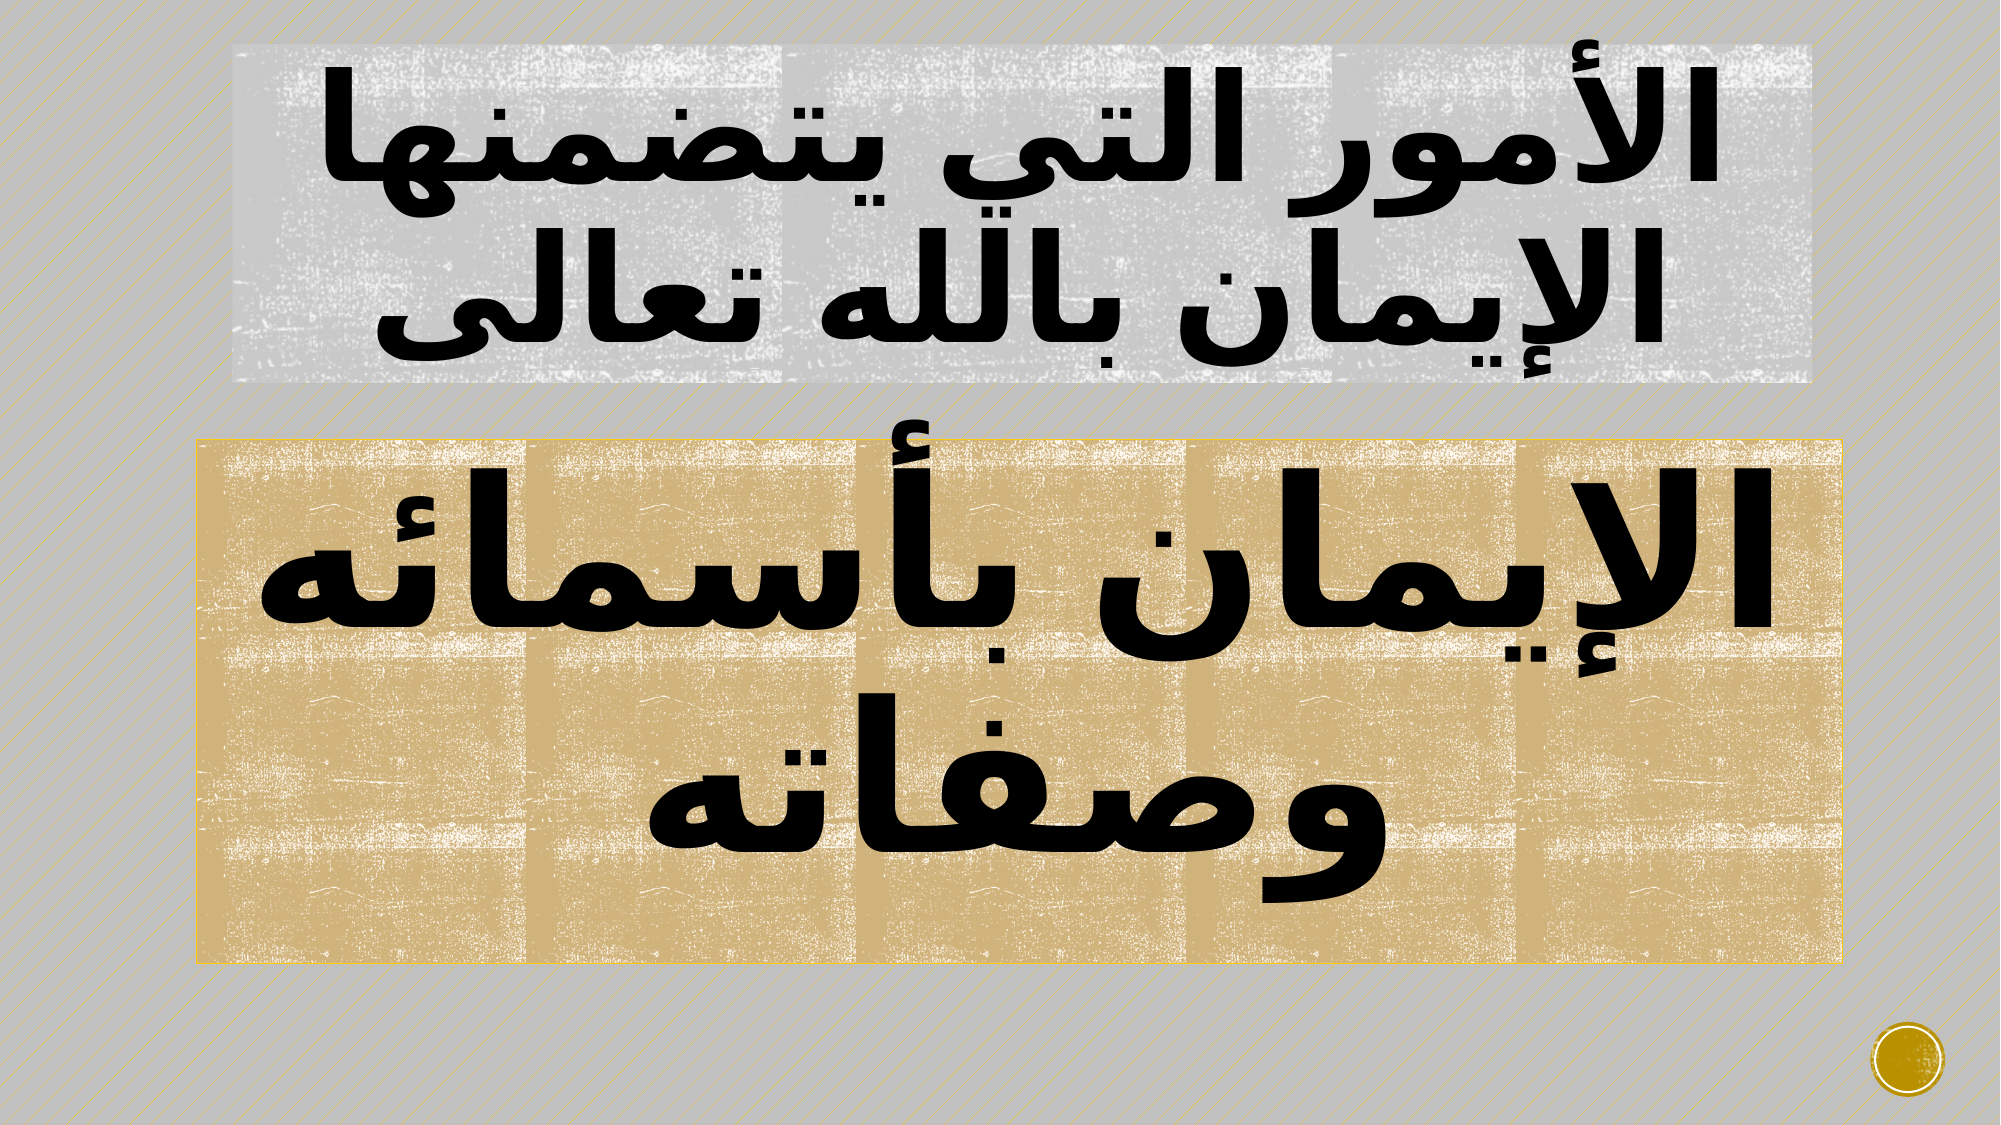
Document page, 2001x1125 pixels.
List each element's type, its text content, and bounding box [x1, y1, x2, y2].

title الأمور التي يتضمنها الإيمان بالله تعالى [232, 44, 1813, 383]
list الإيمان بأسمائه وصفاته [196, 439, 1843, 964]
